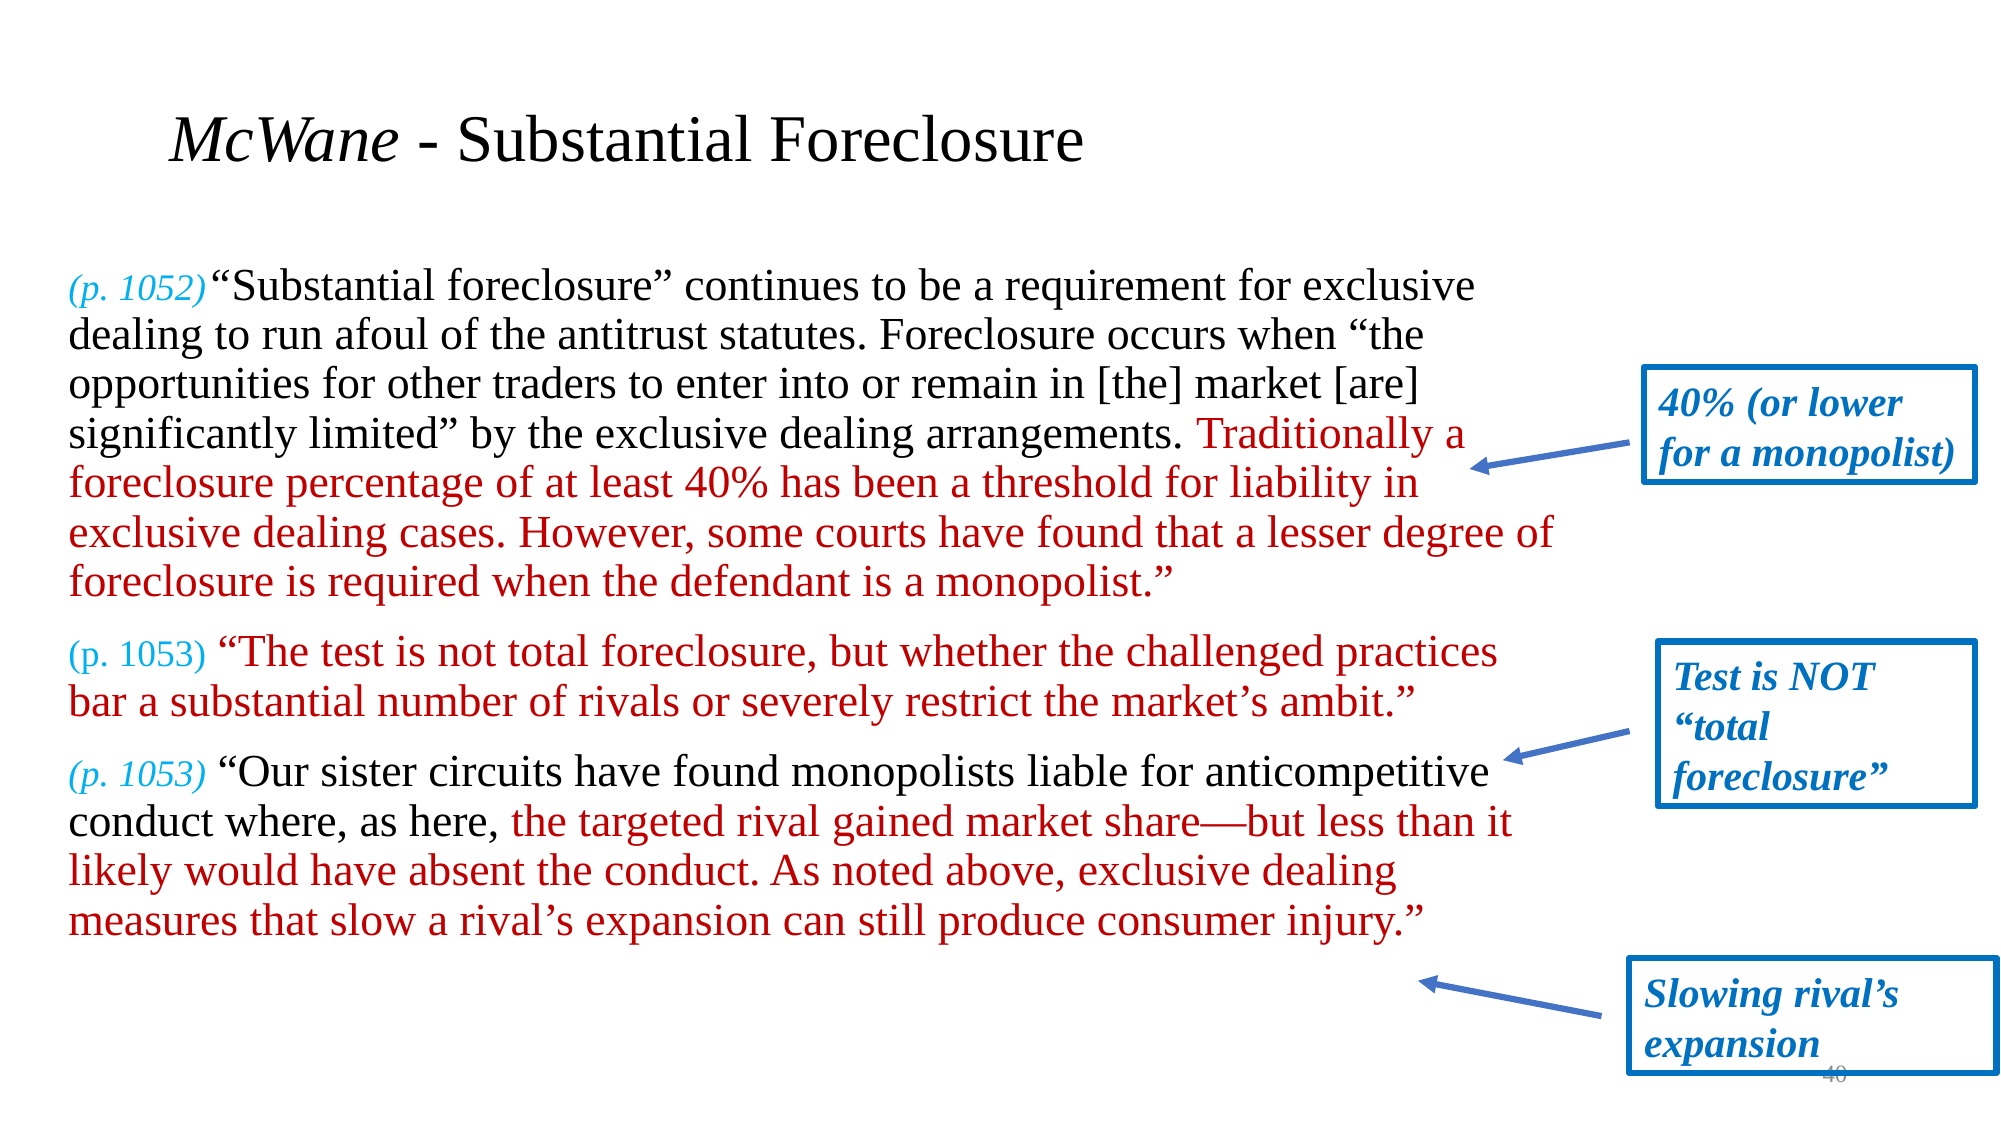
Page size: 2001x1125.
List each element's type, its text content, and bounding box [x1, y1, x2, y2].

title McWane - Substantial Foreclosure [137, 31, 1863, 249]
text_box 40% (or lower for a monopolist) [1644, 366, 1976, 482]
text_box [1417, 980, 1602, 1017]
text_box Slowing rival’s expansion [1629, 958, 1997, 1073]
text_box Test is NOT “total foreclosure” [1657, 641, 1976, 807]
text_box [1469, 442, 1630, 469]
slide_number 40 [1412, 1042, 1863, 1103]
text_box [1502, 730, 1630, 761]
list (p. 1052)“Substantial foreclosure” continues to be a requirement for exclusive dealing to run afoul of the antitrust statutes. Foreclosure occurs when “the opportunities for other traders to enter into or remain in [the] market [are] significantly limited” by the exclusive dealing arrangements. Traditionally a foreclosure percentage of at least 40% has been a threshold for liability in exclusive dealing cases. However, some courts have found that a lesser degree of foreclosure is required when the defendant is a monopolist.” (p. 1053) “The test is not total foreclosure, but whether the challenged practices bar a substantial number of rivals or severely restrict the market’s ambit.” (p. 1053) “Our sister circuits have found monopolists liable for anticompetitive conduct where, as here, the targeted rival gained market share—but less than it likely would have absent the conduct. As noted above, exclusive dealing measures that slow a rival’s expansion can still produce consumer injury.” [53, 253, 1579, 1103]
